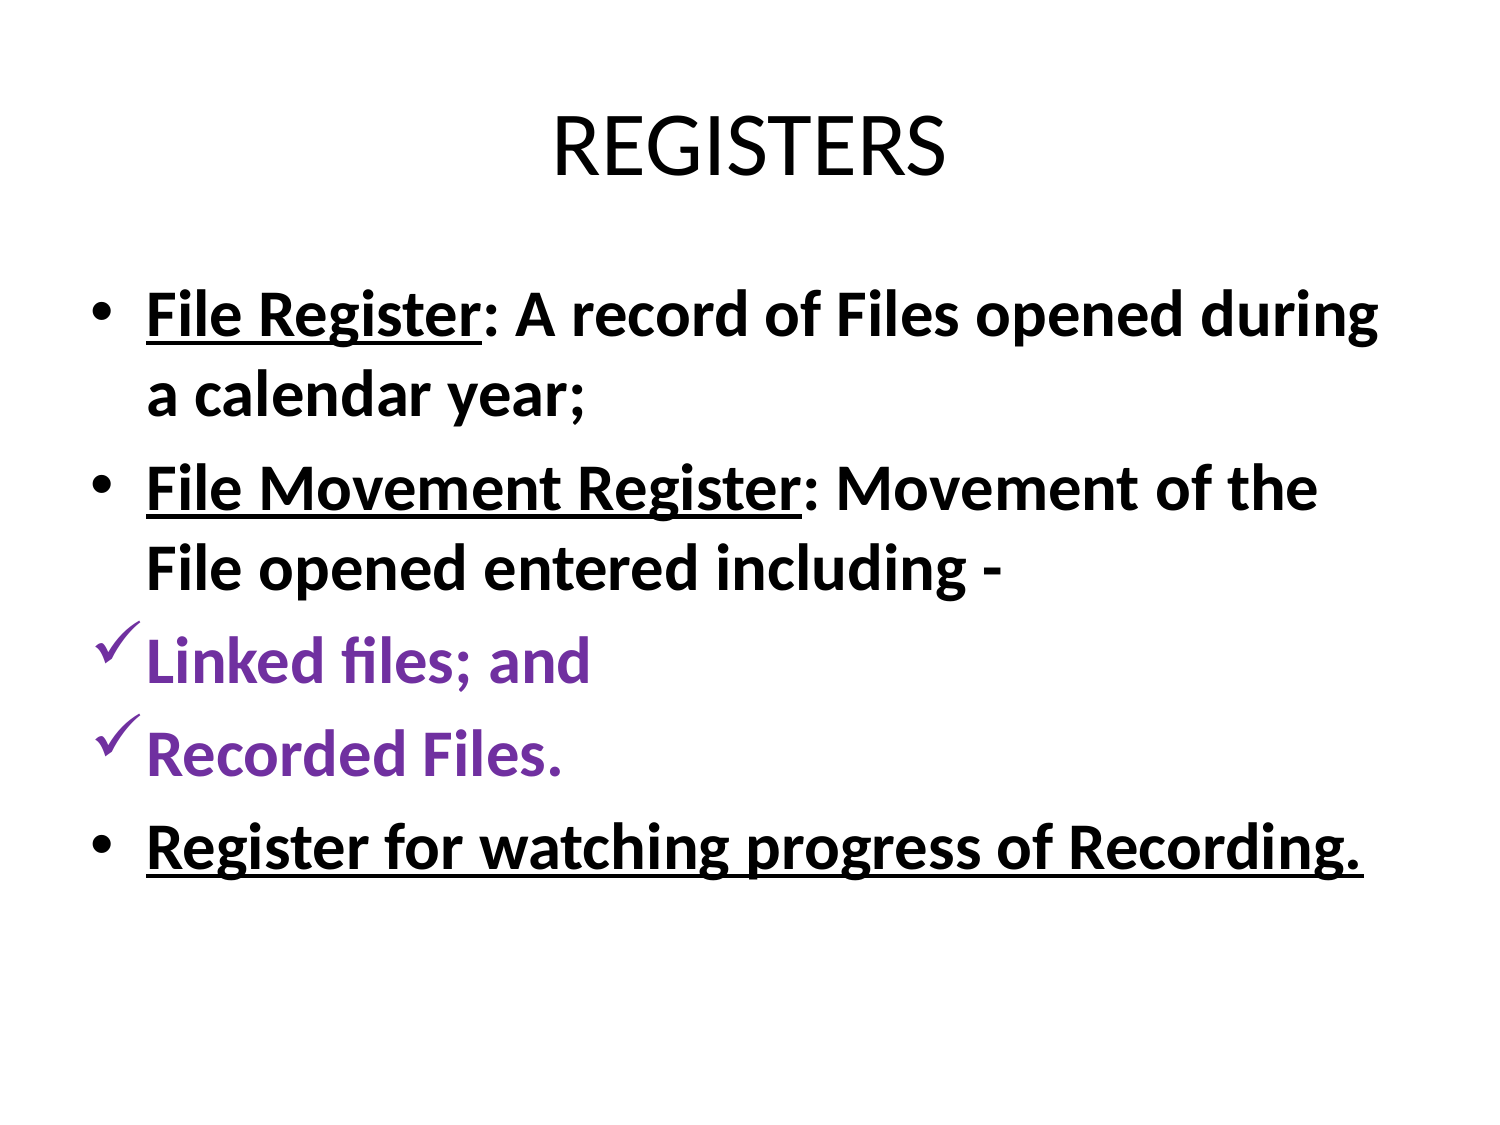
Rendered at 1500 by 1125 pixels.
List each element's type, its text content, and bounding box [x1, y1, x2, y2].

list File Register: A record of Files opened during a calendar year; File Movement Register: Movement of the File opened entered including - Linked files; and Recorded Files. Register for watching progress of Recording. [75, 262, 1425, 1005]
title REGISTERS [75, 45, 1425, 233]
